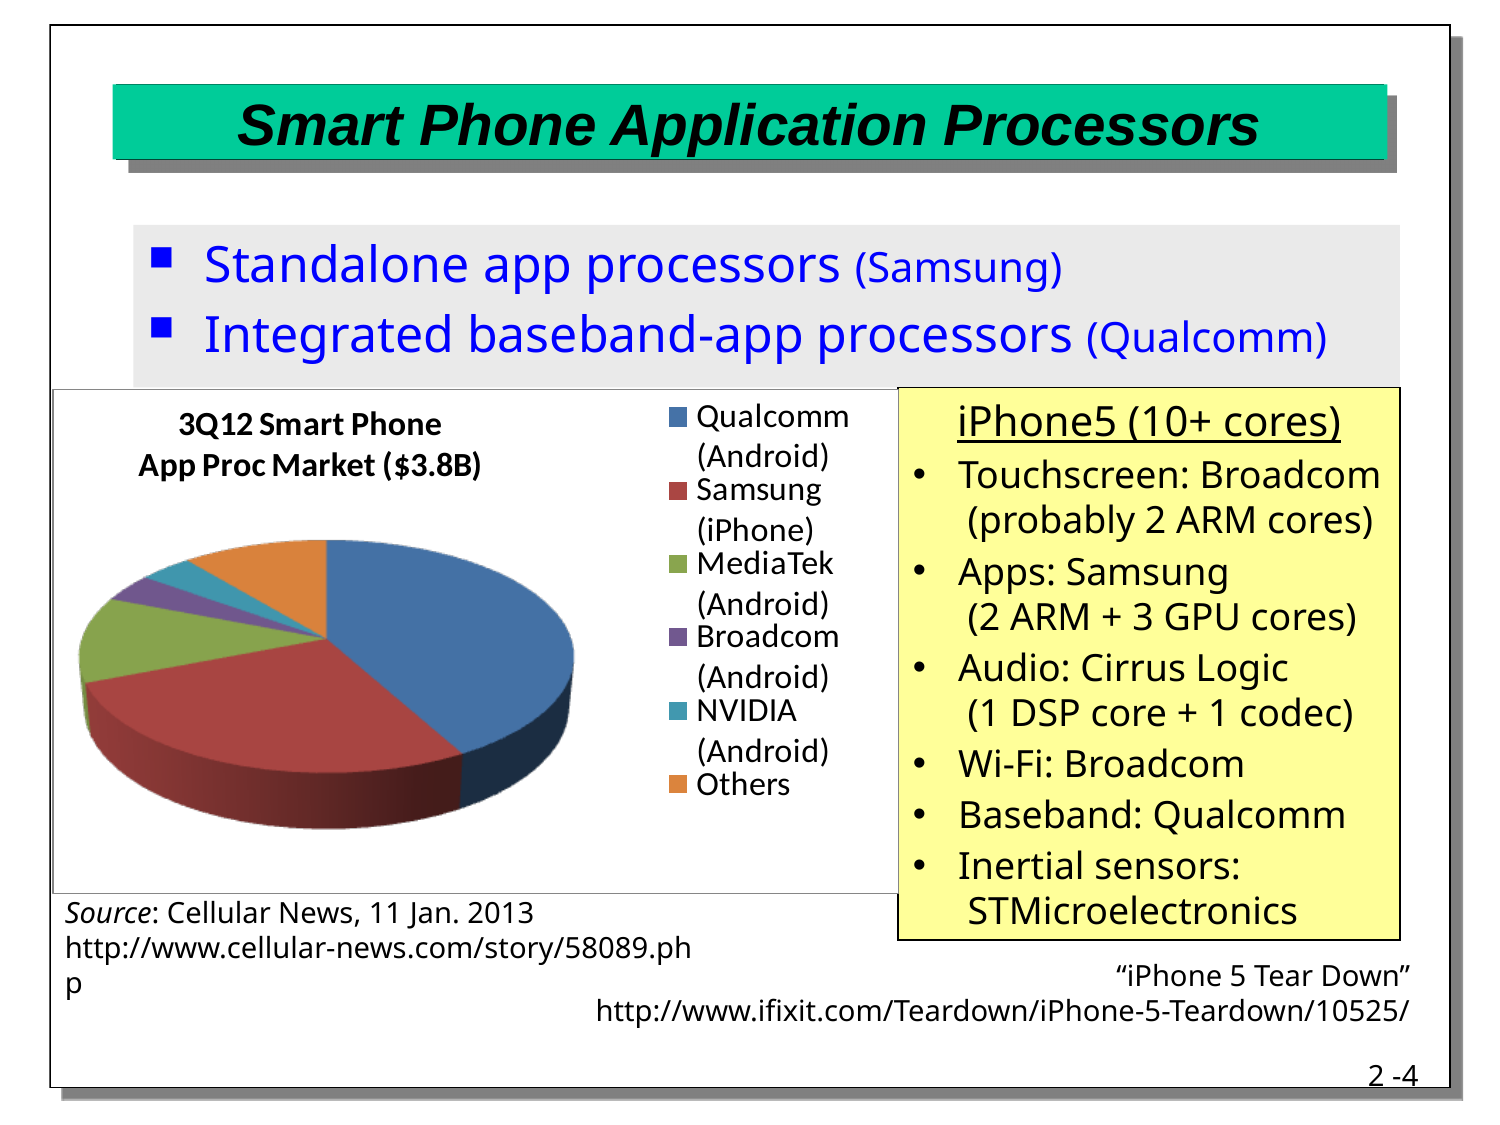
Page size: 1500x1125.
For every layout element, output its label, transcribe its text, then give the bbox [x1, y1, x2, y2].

text_box iPhone5 (10+ cores) Touchscreen: Broadcom (probably 2 ARM cores) Apps: Samsung (2 ARM + 3 GPU cores) Audio: Cirrus Logic (1 DSP core + 1 codec) Wi-Fi: Broadcom Baseband: Qualcomm Inertial sensors: STMicroelectronics [898, 387, 1400, 940]
list Standalone app processors (Samsung) Integrated baseband-app processors (Qualcomm) [133, 224, 1401, 388]
text_box Source: Cellular News, 11 Jan. 2013 http://www.cellular-news.com/story/58089.php [49, 909, 725, 1008]
title Smart Phone Application Processors [112, 84, 1388, 160]
text_box “iPhone 5 Tear Down” http://www.ifixit.com/Teardown/iPhone-5-Teardown/10525/ [562, 949, 1425, 1035]
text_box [45, 381, 906, 901]
